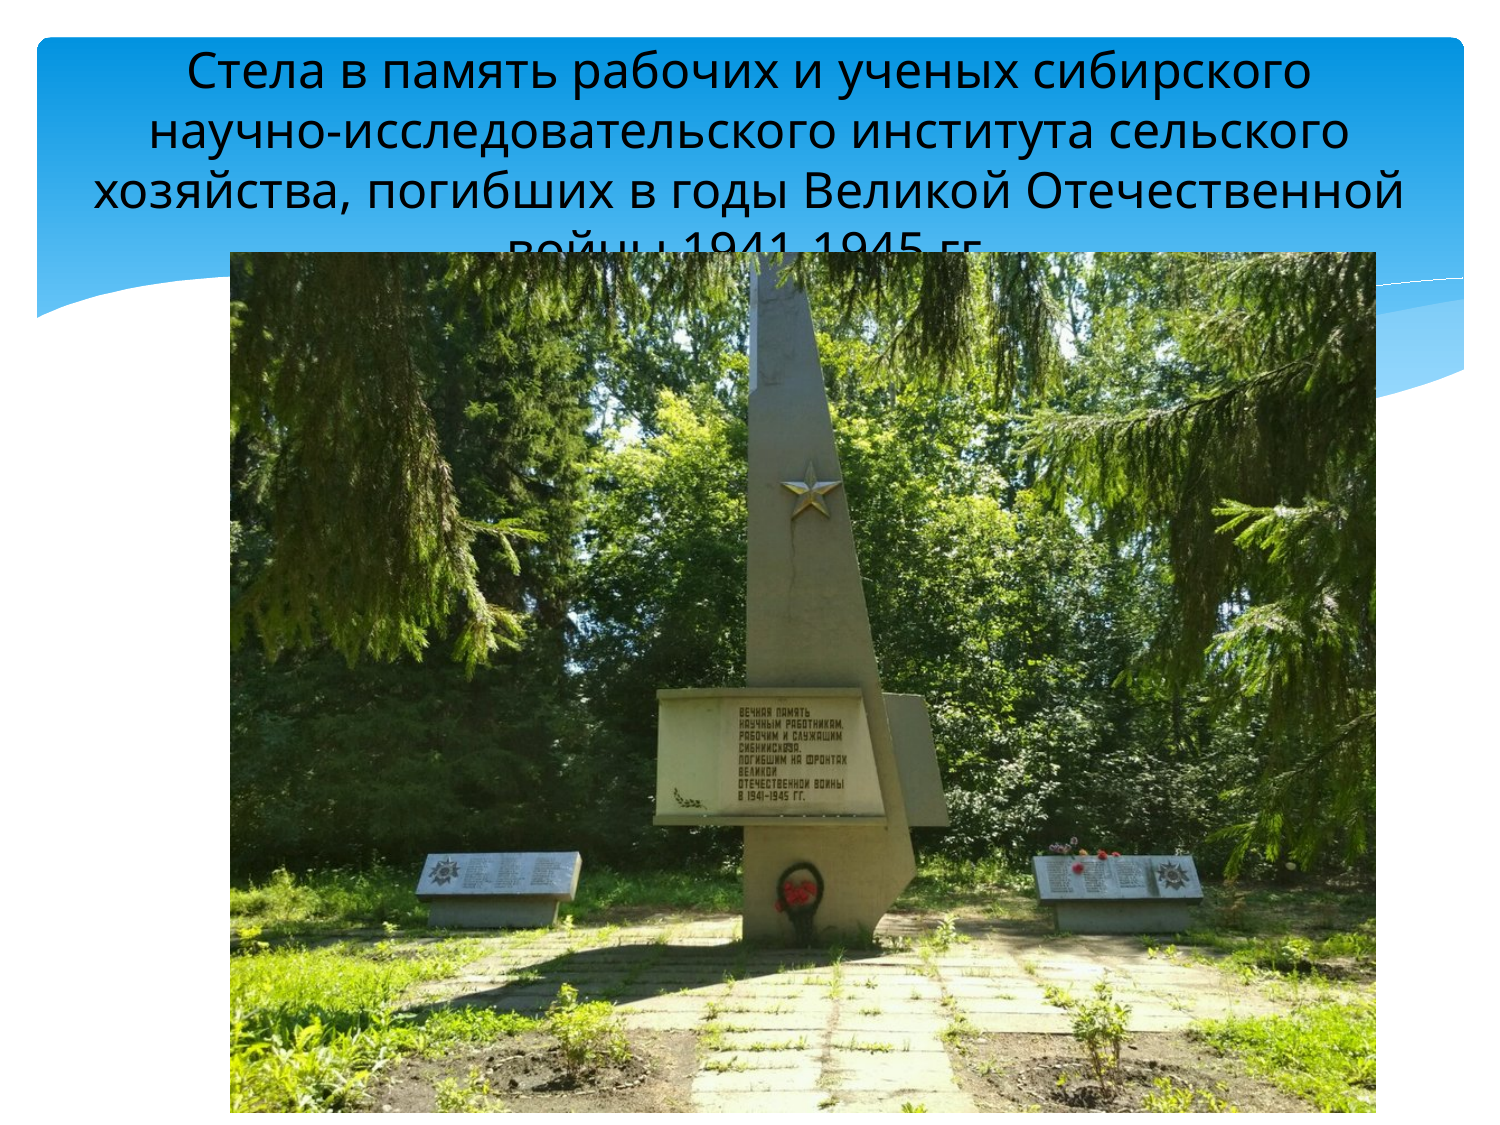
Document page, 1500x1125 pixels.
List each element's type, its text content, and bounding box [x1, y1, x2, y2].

picture [1100, 51, 1113, 55]
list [229, 252, 1377, 1113]
picture [642, 51, 655, 55]
title Стела в память рабочих и ученых сибирского научно-исследовательского института сельского хозяйства, погибших в годы Великой Отечественной войны 1941-1945 гг. [75, 55, 1425, 261]
